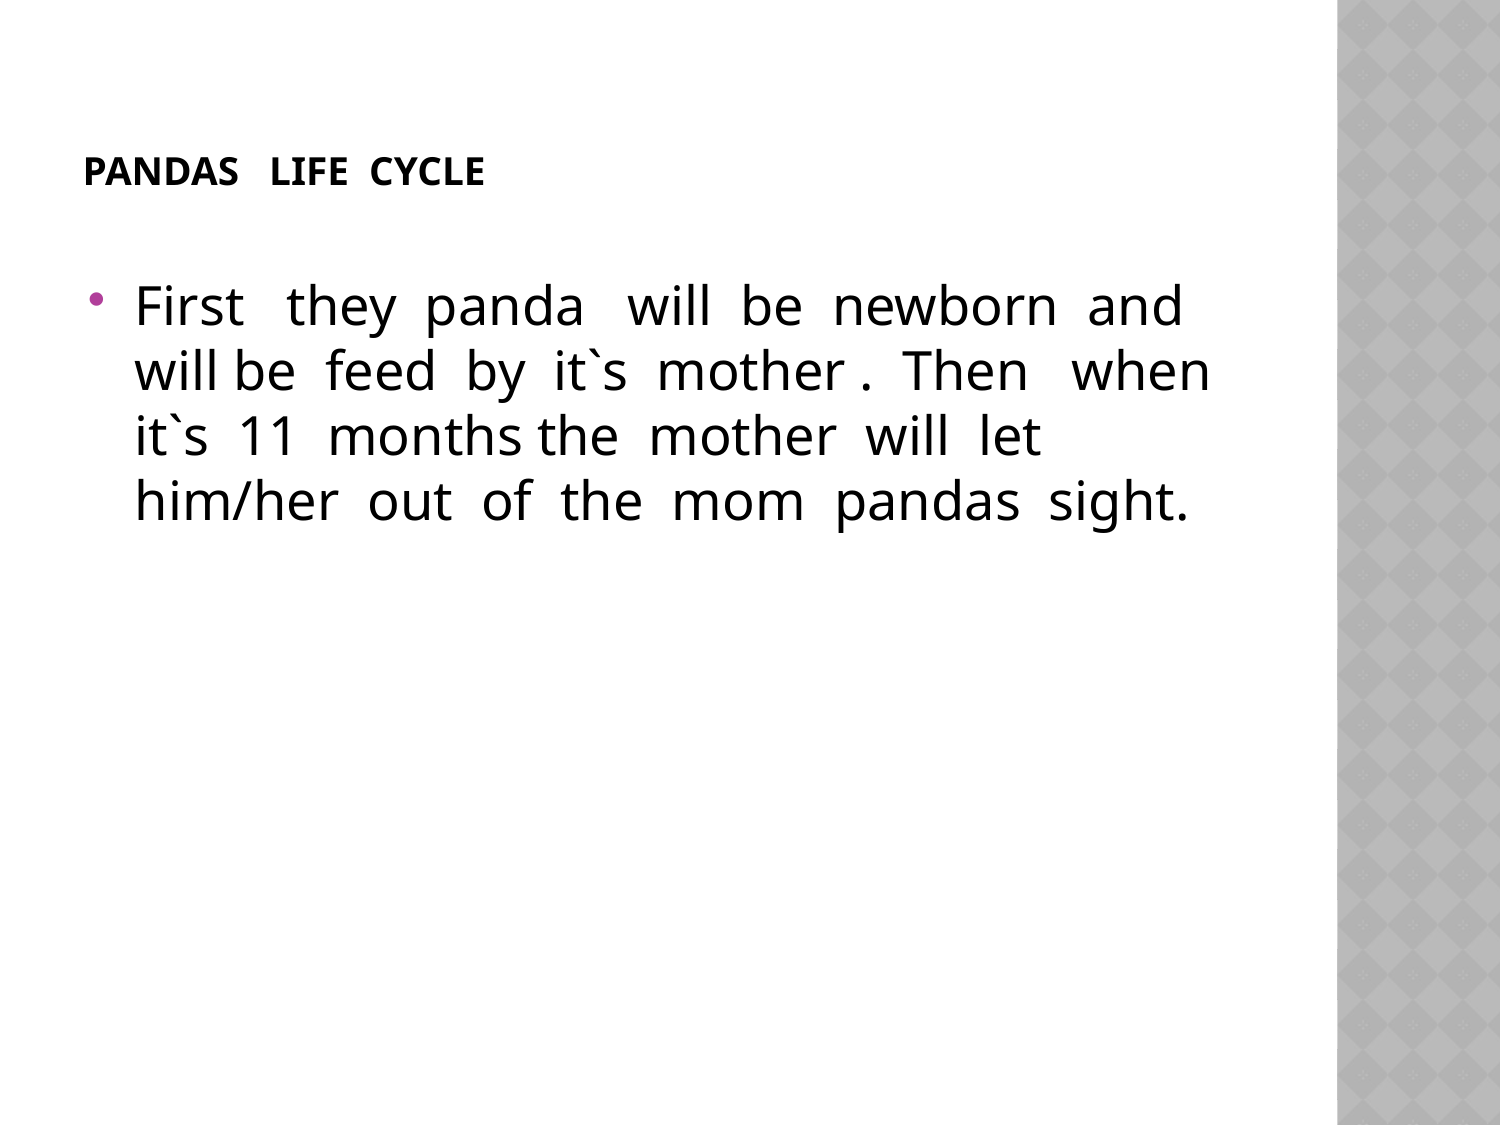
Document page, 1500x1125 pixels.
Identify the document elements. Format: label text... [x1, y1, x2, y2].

list First they panda will be newborn and will be feed by it`s mother . Then when it`s 11 months the mother will let him/her out of the mom pandas sight. [75, 264, 1263, 1059]
title pandas life cycle [75, 52, 1263, 240]
